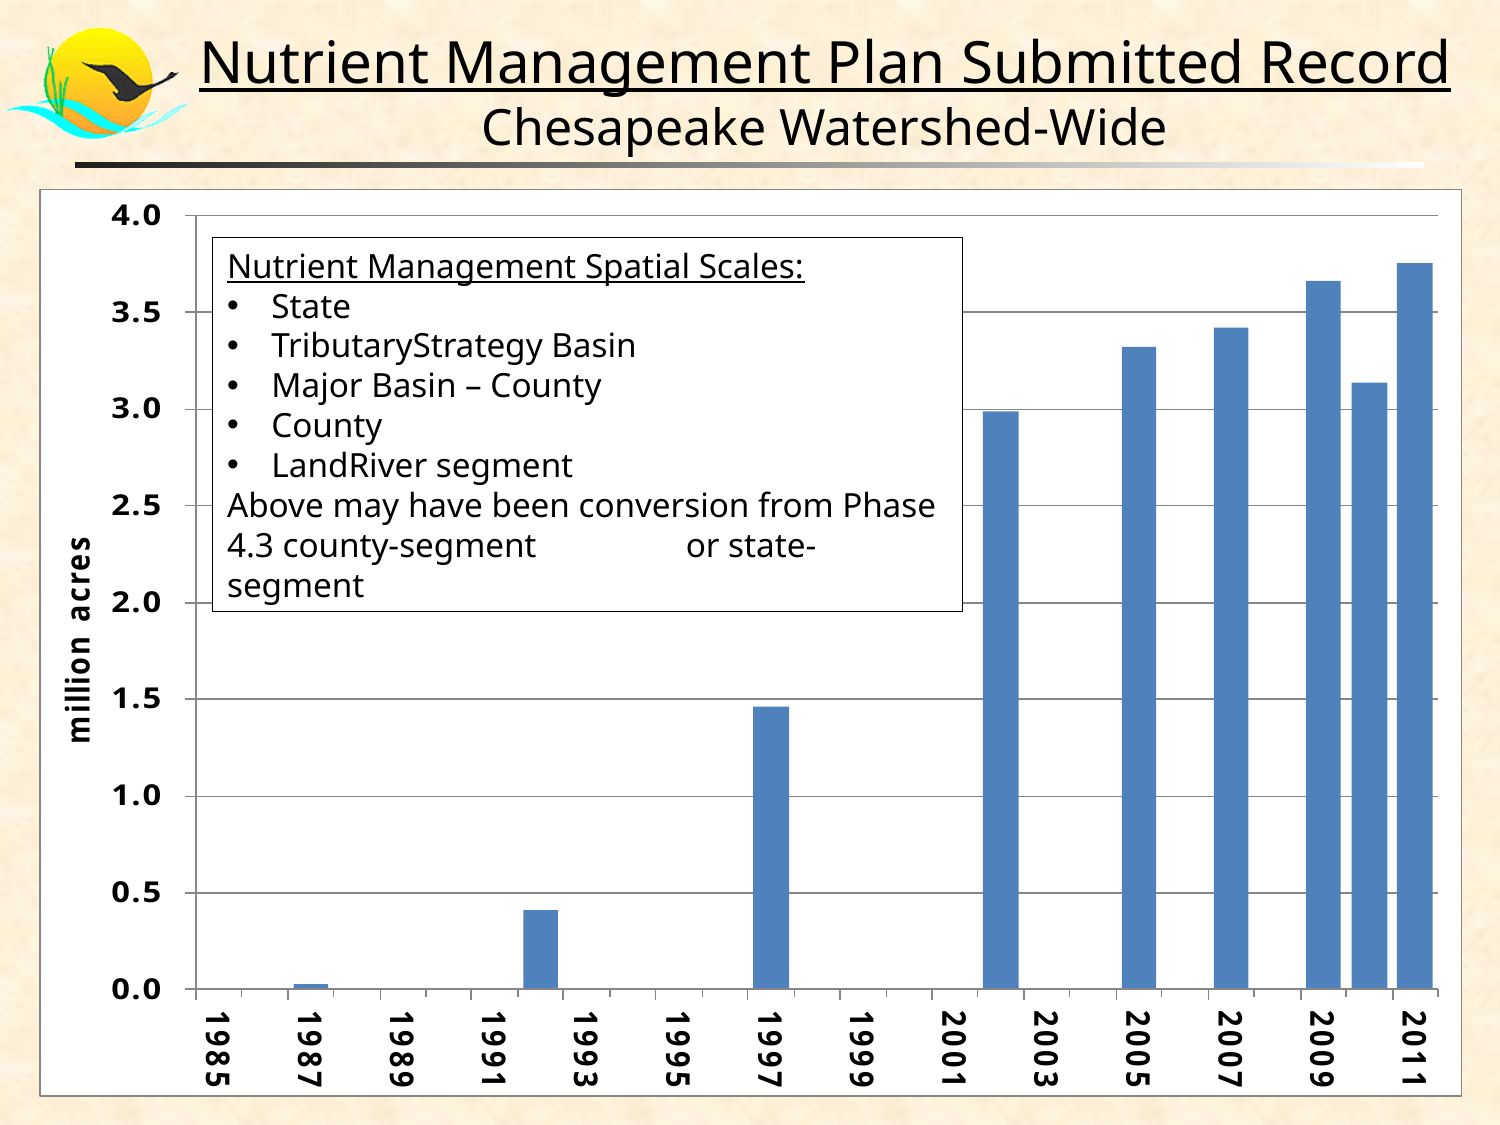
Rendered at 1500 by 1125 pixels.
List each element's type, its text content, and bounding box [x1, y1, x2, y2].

text_box [75, 162, 1425, 168]
picture [0, 0, 1500, 1125]
text_box Nutrient Management Plan Submitted Record Chesapeake Watershed-Wide [174, 37, 1475, 163]
